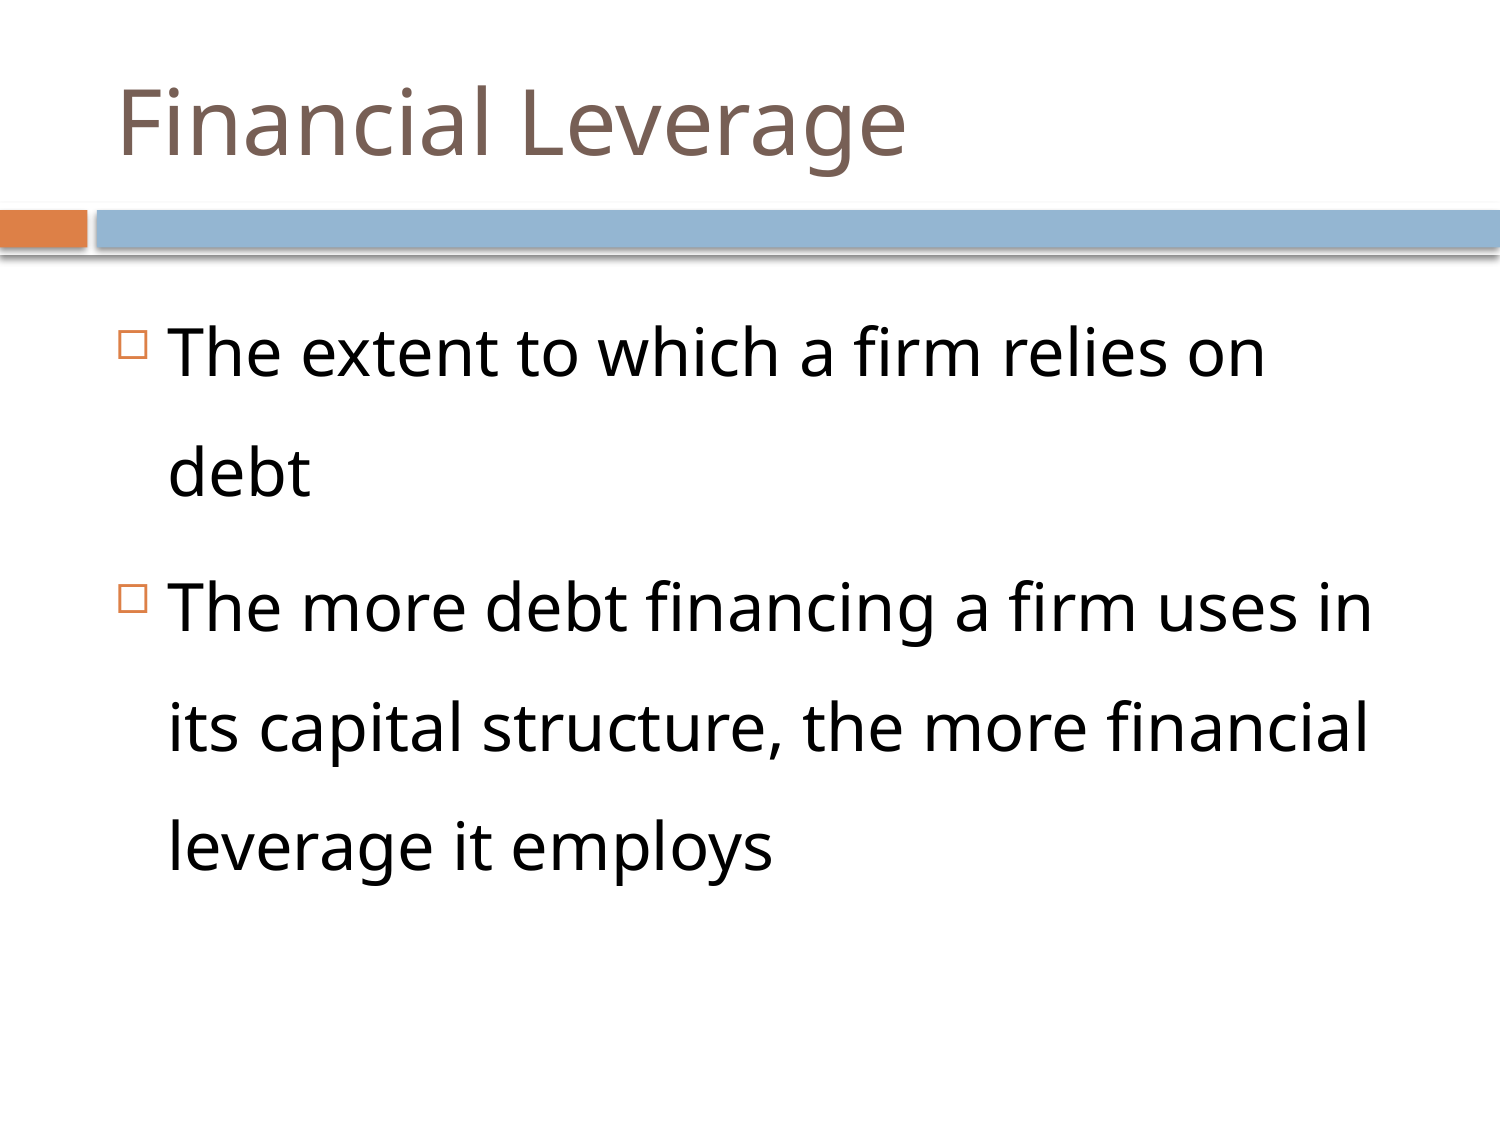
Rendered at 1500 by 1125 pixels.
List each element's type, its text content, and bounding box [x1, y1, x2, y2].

title Financial Leverage [100, 37, 1438, 200]
list The extent to which a firm relies on debt The more debt financing a firm uses in its capital structure, the more financial leverage it employs [100, 262, 1438, 1000]
